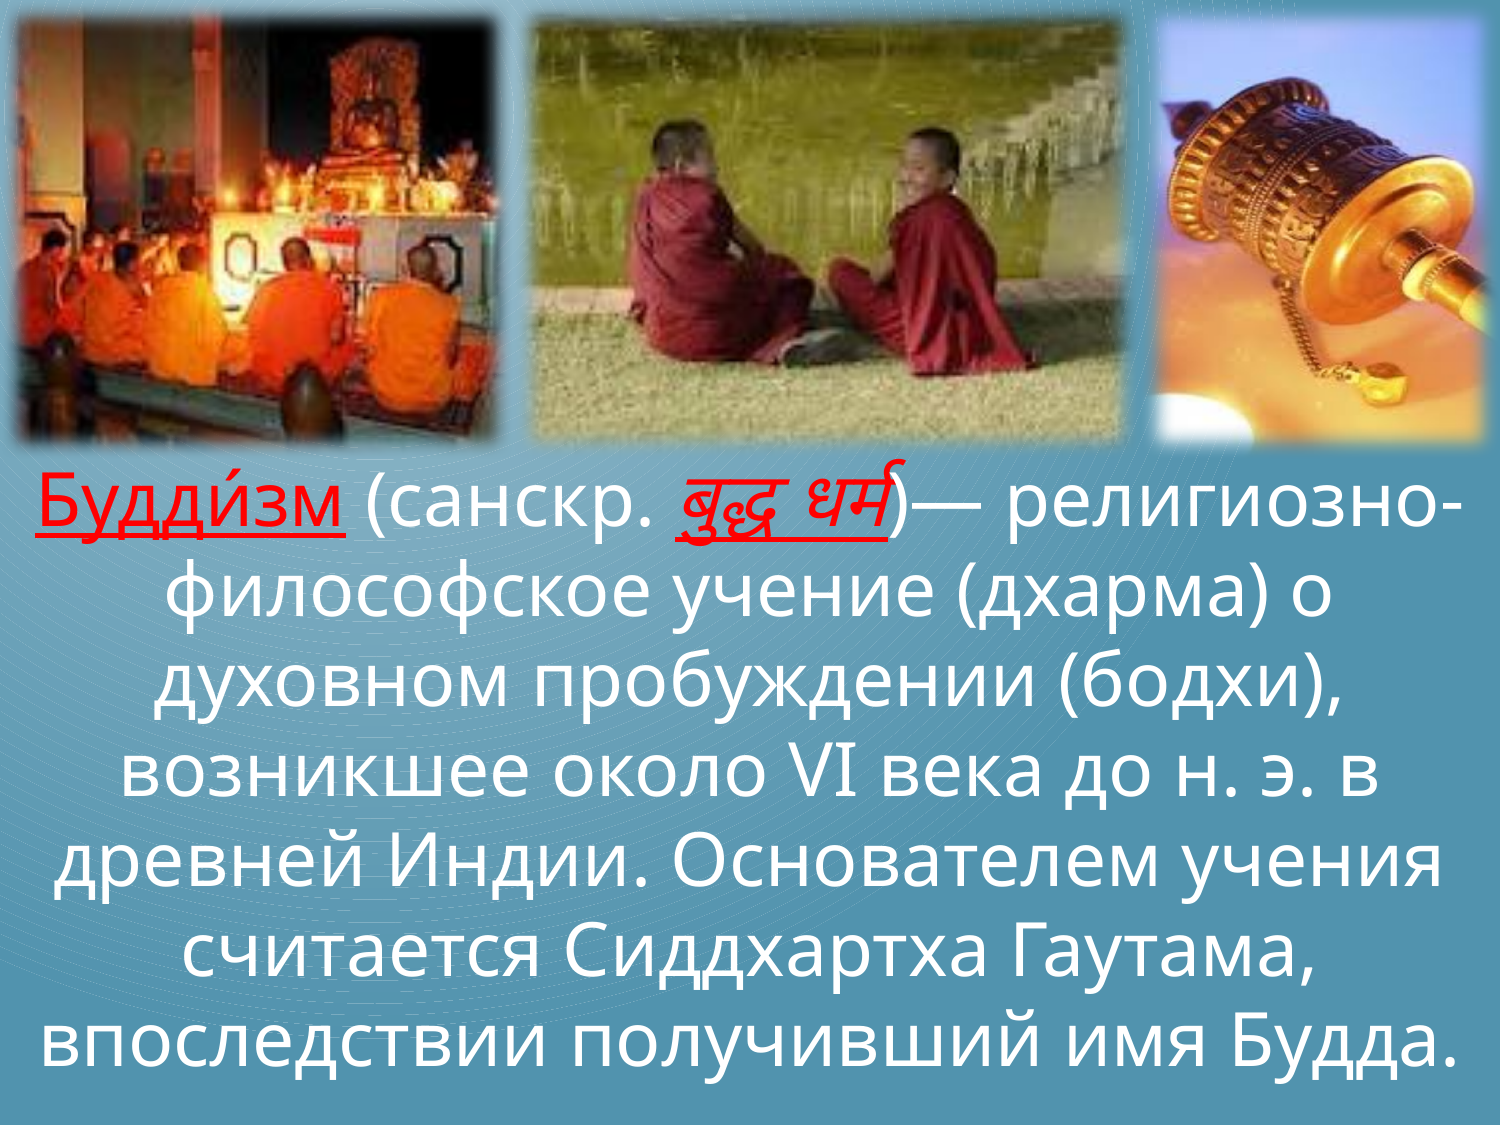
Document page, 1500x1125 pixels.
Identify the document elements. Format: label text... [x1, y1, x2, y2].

picture [0, 0, 1500, 460]
title Будди́зм (санскр. बुद्ध धर्म)— религиозно-философское учение (дхарма) о духовном пробуждении (бодхи), возникшее около VI века до н. э. в древней Индии. Основателем учения считается Сиддхартха Гаутама, впоследствии получивший имя Будда. [0, 470, 1500, 1125]
